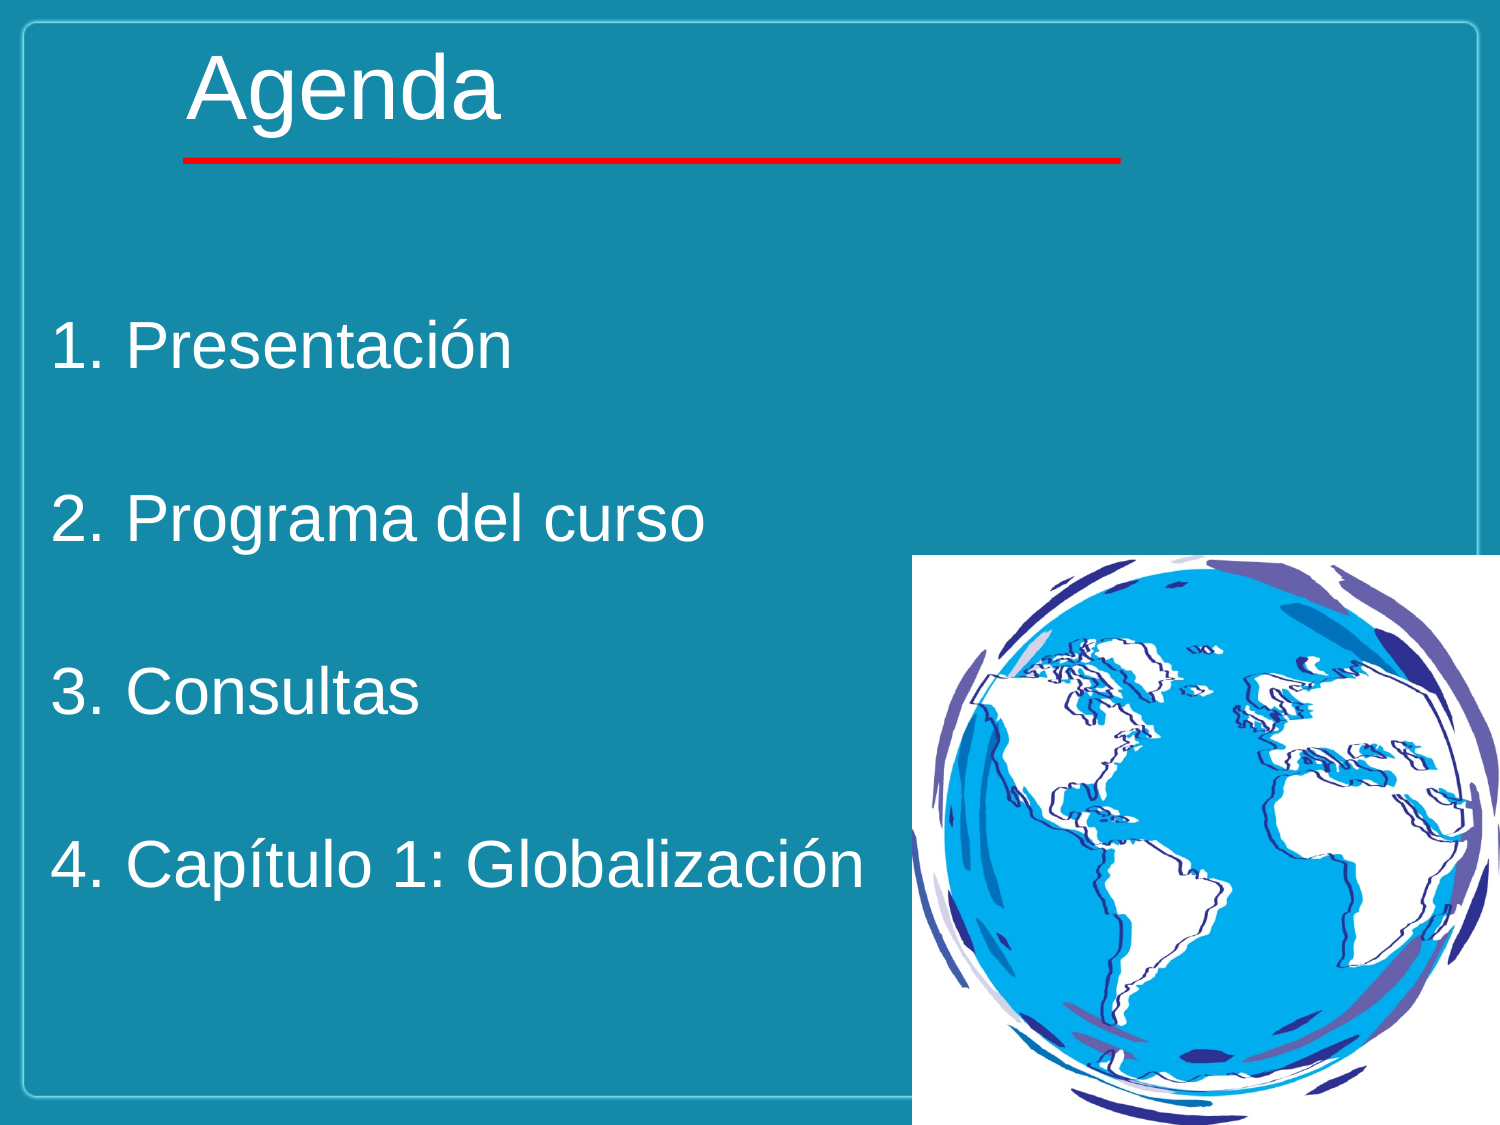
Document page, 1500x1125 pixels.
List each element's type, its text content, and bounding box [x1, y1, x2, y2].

list Presentación Programa del curso Consultas Capítulo 1: Globalización [34, 213, 1500, 1018]
title Agenda [170, 36, 1436, 130]
picture [0, 0, 1500, 1125]
